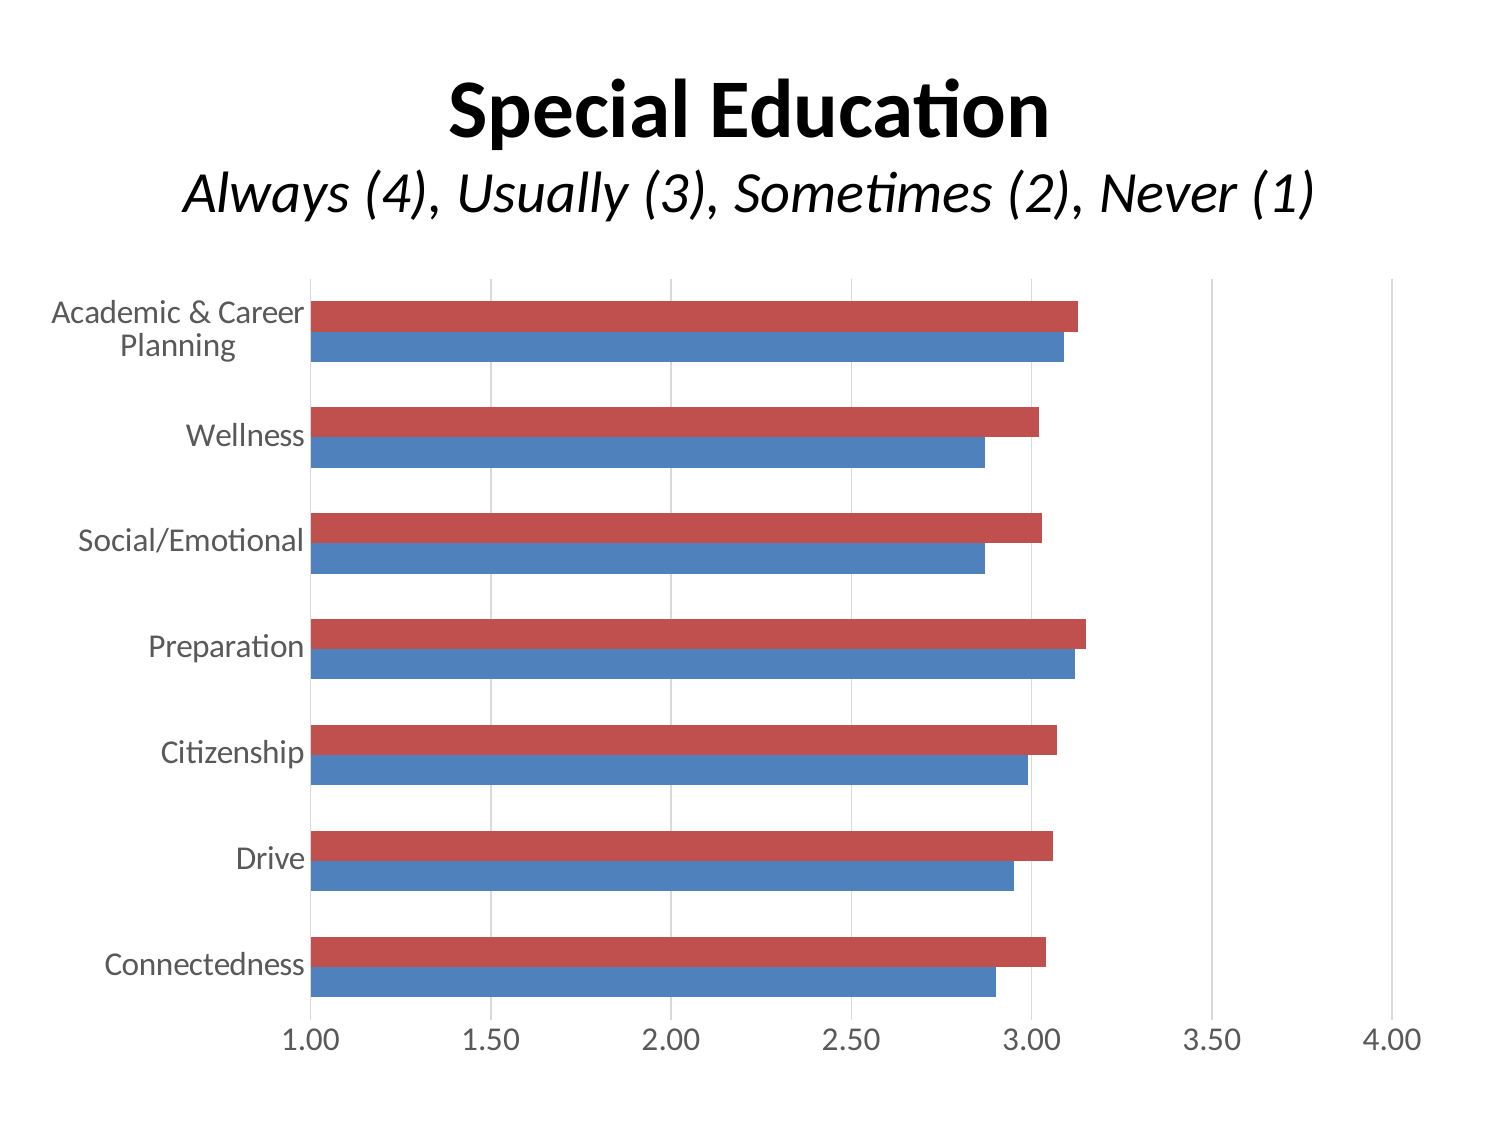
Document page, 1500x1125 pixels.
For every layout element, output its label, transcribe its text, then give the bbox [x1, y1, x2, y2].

chart [49, 262, 1451, 1076]
title Special Education Always (4), Usually (3), Sometimes (2), Never (1) [75, 45, 1425, 233]
